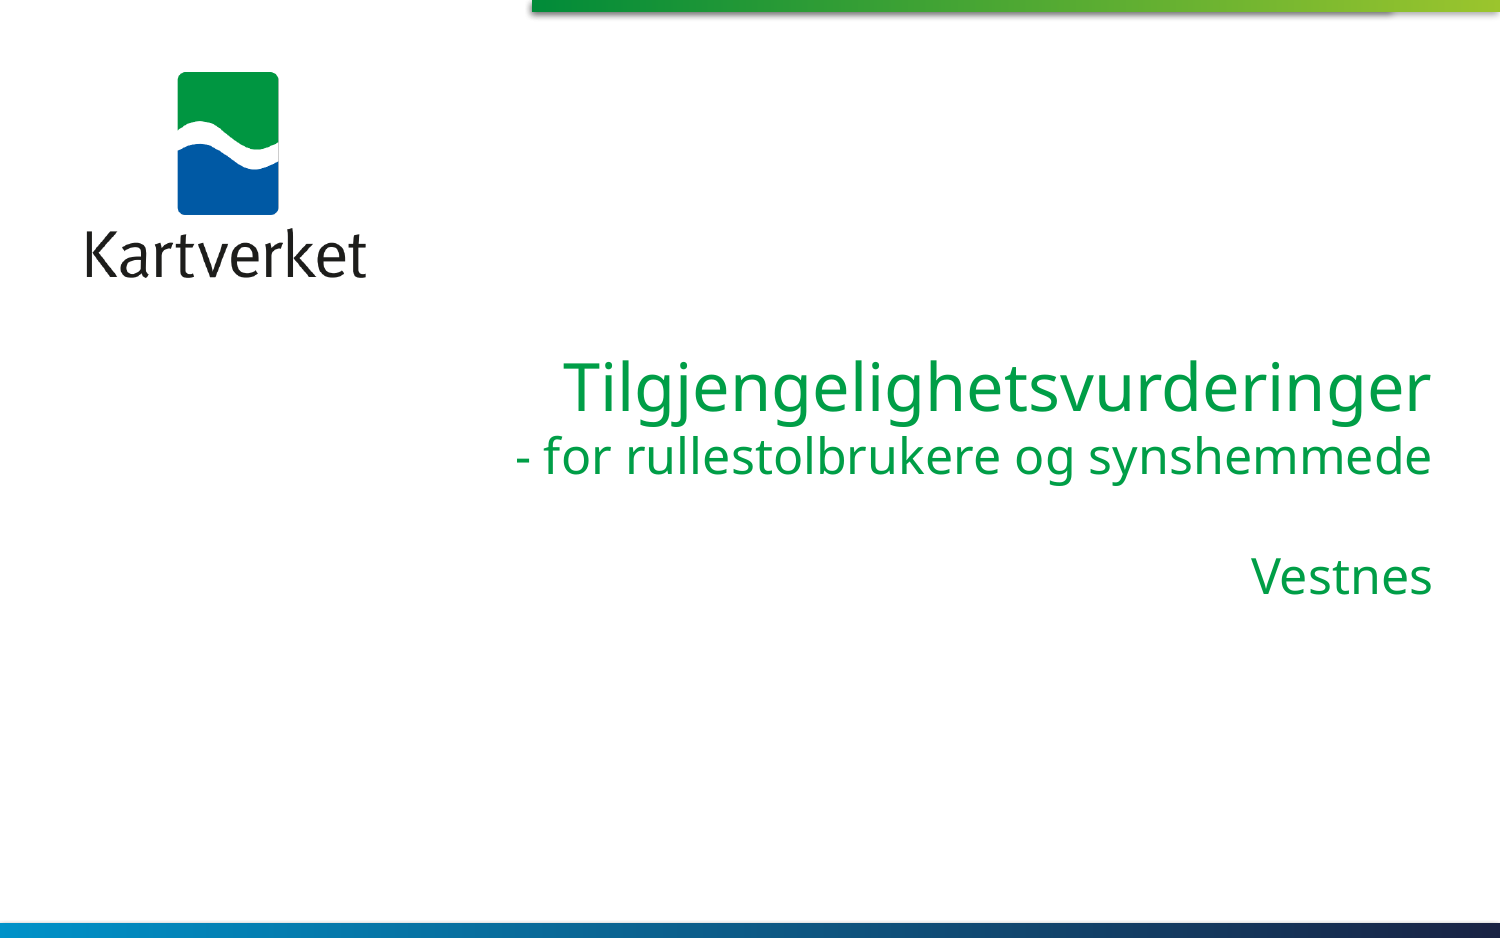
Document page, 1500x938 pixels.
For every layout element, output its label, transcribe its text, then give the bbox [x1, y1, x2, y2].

text_box Tilgjengelighetsvurderinger - for rullestolbrukere og synshemmede Vestnes [66, 337, 1449, 613]
